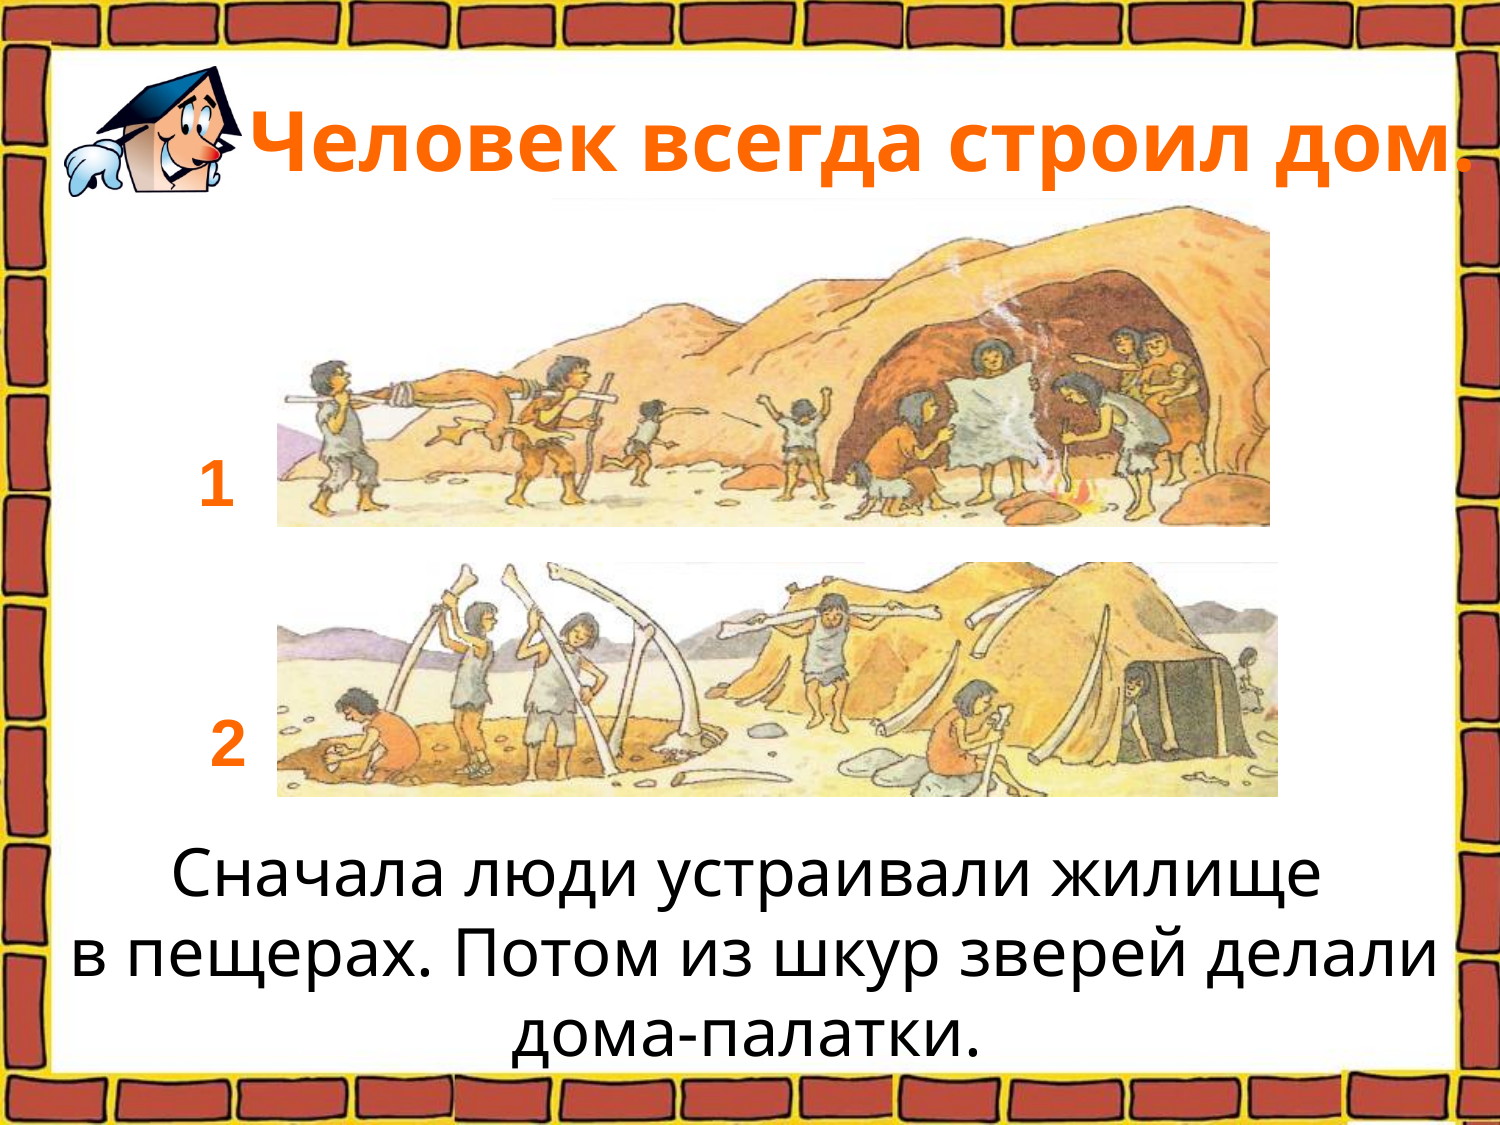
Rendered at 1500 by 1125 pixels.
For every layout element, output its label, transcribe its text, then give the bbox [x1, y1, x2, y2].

text_box 2 [194, 692, 262, 788]
text_box 1 [183, 432, 250, 528]
picture [0, 0, 1500, 1125]
title Человек всегда строил дом. [74, 44, 1500, 232]
text_box Сначала люди устраивали жилище в пещерах. Потом из шкур зверей делали дома-палатки. [53, 822, 1459, 1077]
